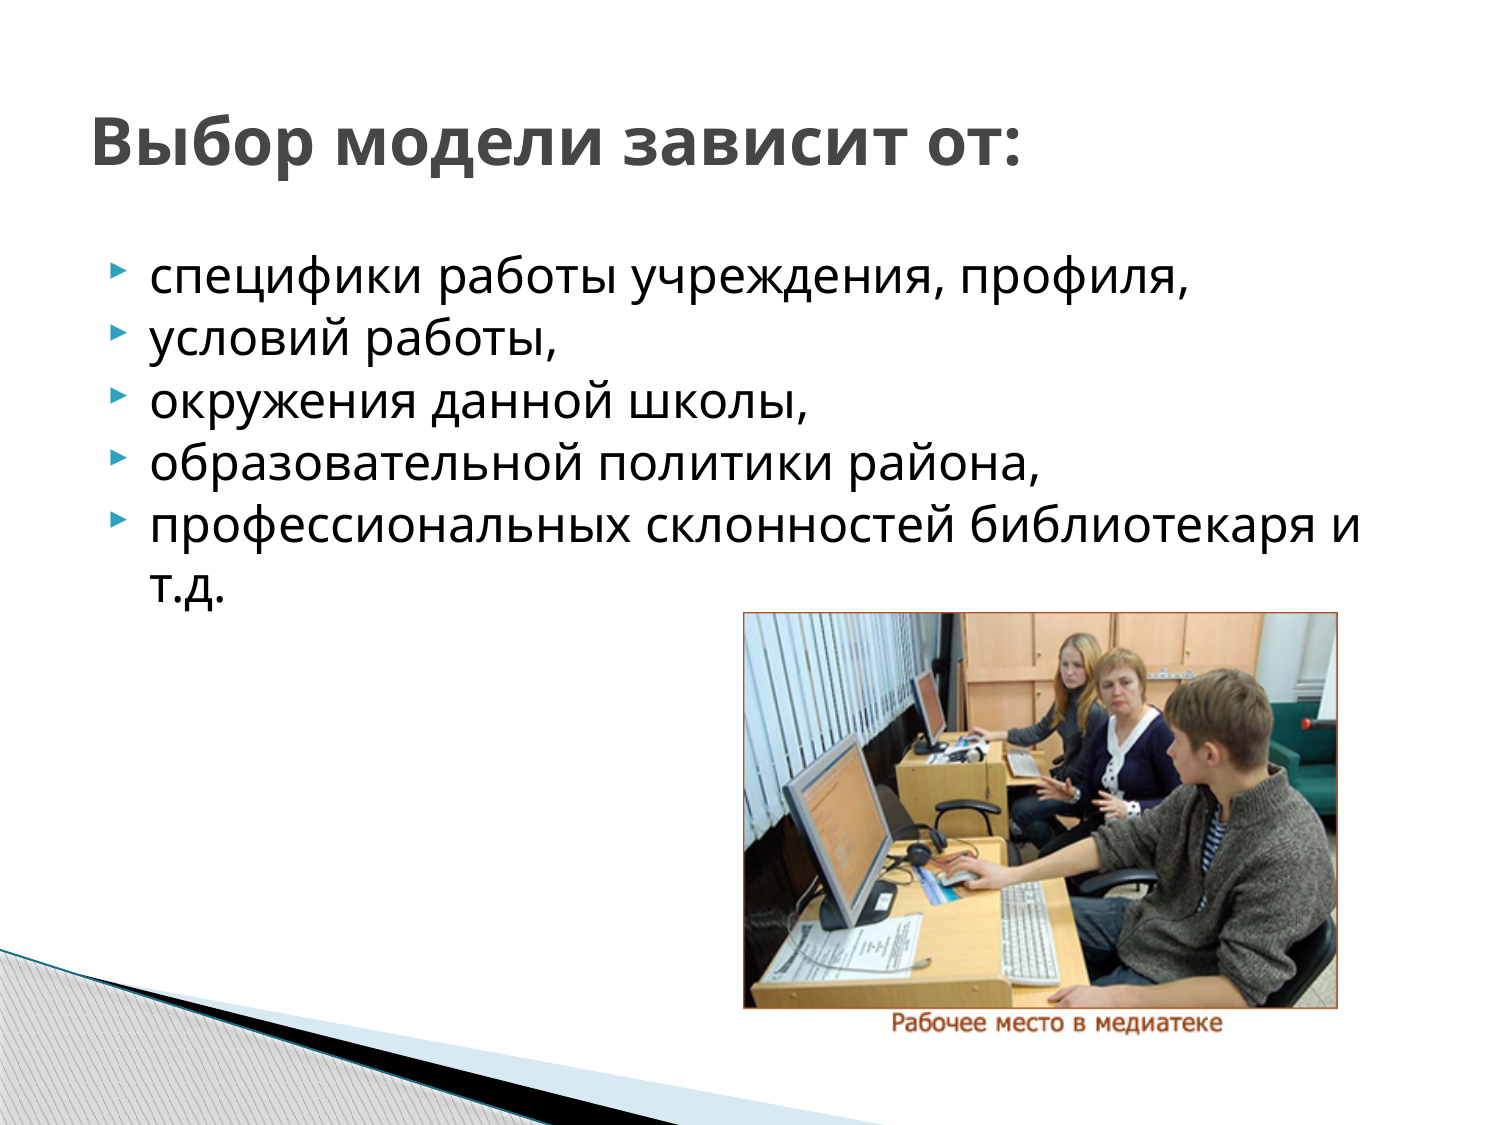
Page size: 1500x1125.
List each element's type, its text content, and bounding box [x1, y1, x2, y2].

list специфики работы учреждения, профиля, условий работы, окружения данной школы, образовательной политики района, профессиональных склонностей библиотекаря и т.д. [75, 243, 1425, 986]
title Выбор модели зависит от: [75, 45, 1425, 233]
picture [743, 612, 1338, 1040]
